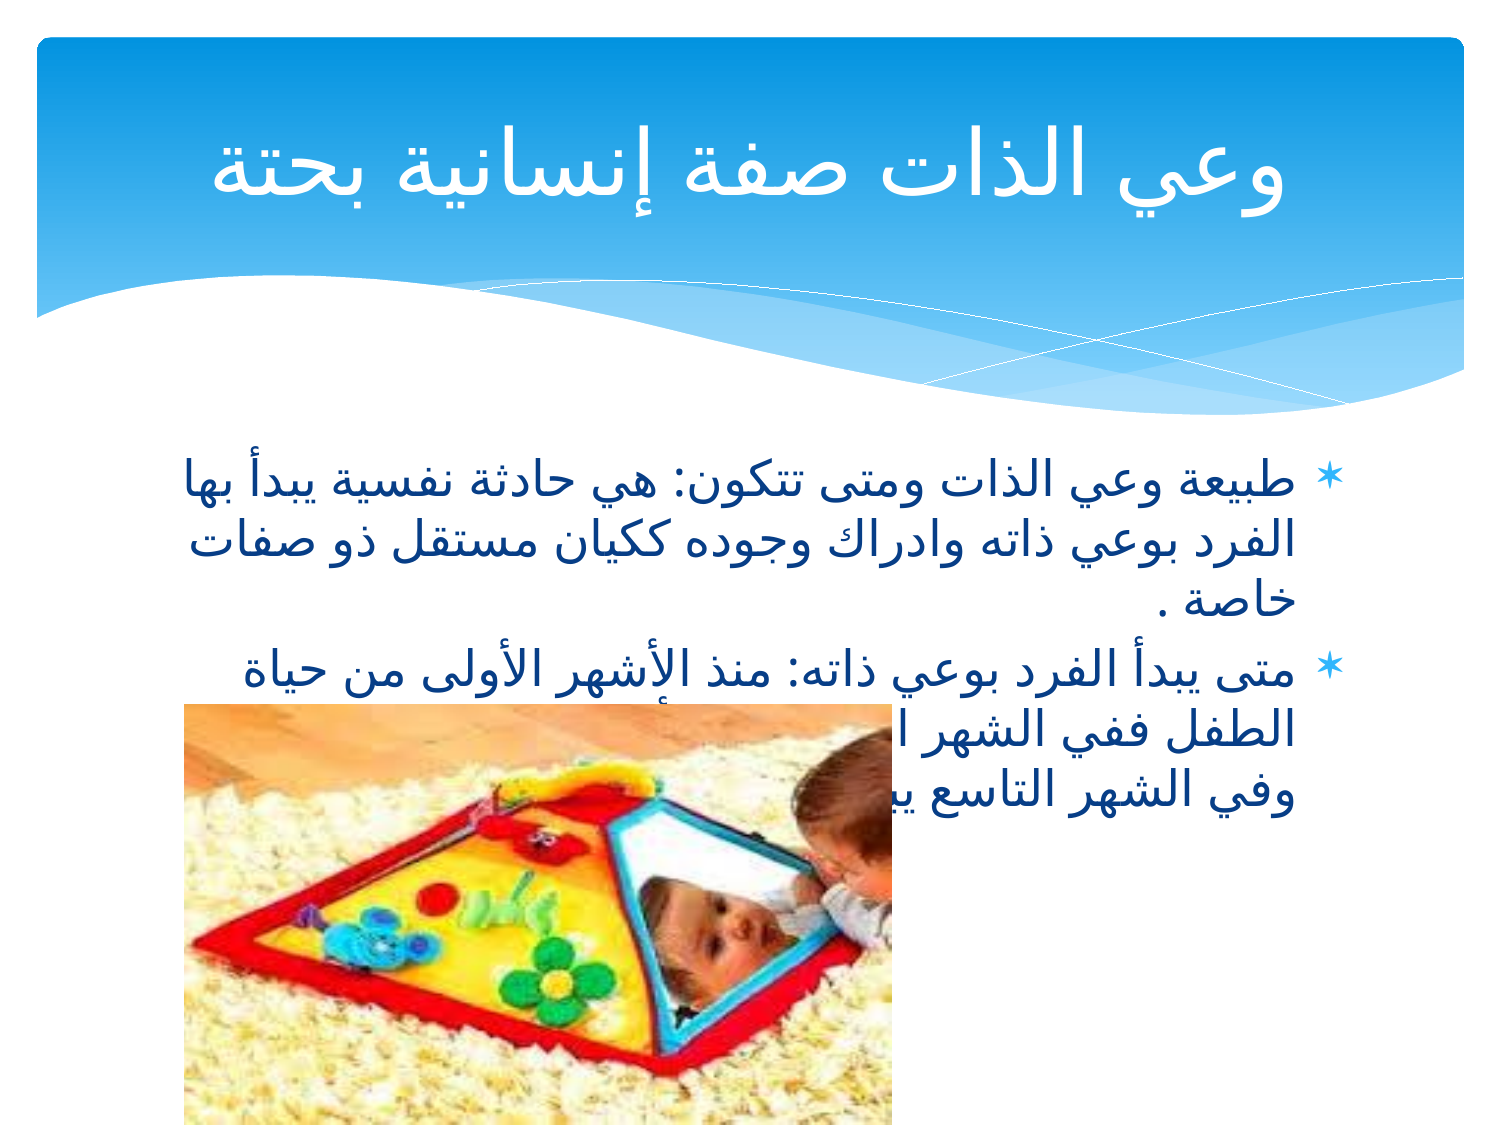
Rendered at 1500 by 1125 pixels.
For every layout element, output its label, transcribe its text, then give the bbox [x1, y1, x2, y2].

picture [184, 703, 892, 1125]
title وعي الذات صفة إنسانية بحتة [75, 55, 1425, 261]
list طبيعة وعي الذات ومتى تتكون: هي حادثة نفسية يبدأ بها الفرد بوعي ذاته وادراك وجوده ككيان مستقل ذو صفات خاصة . متى يبدأ الفرد بوعي ذاته: منذ الأشهر الأولى من حياة الطفل ففي الشهر السادس يبدأ تمييز الوجه الغريب وفي الشهر التاسع يبدأ بوعي ذاته. [143, 438, 1359, 1005]
